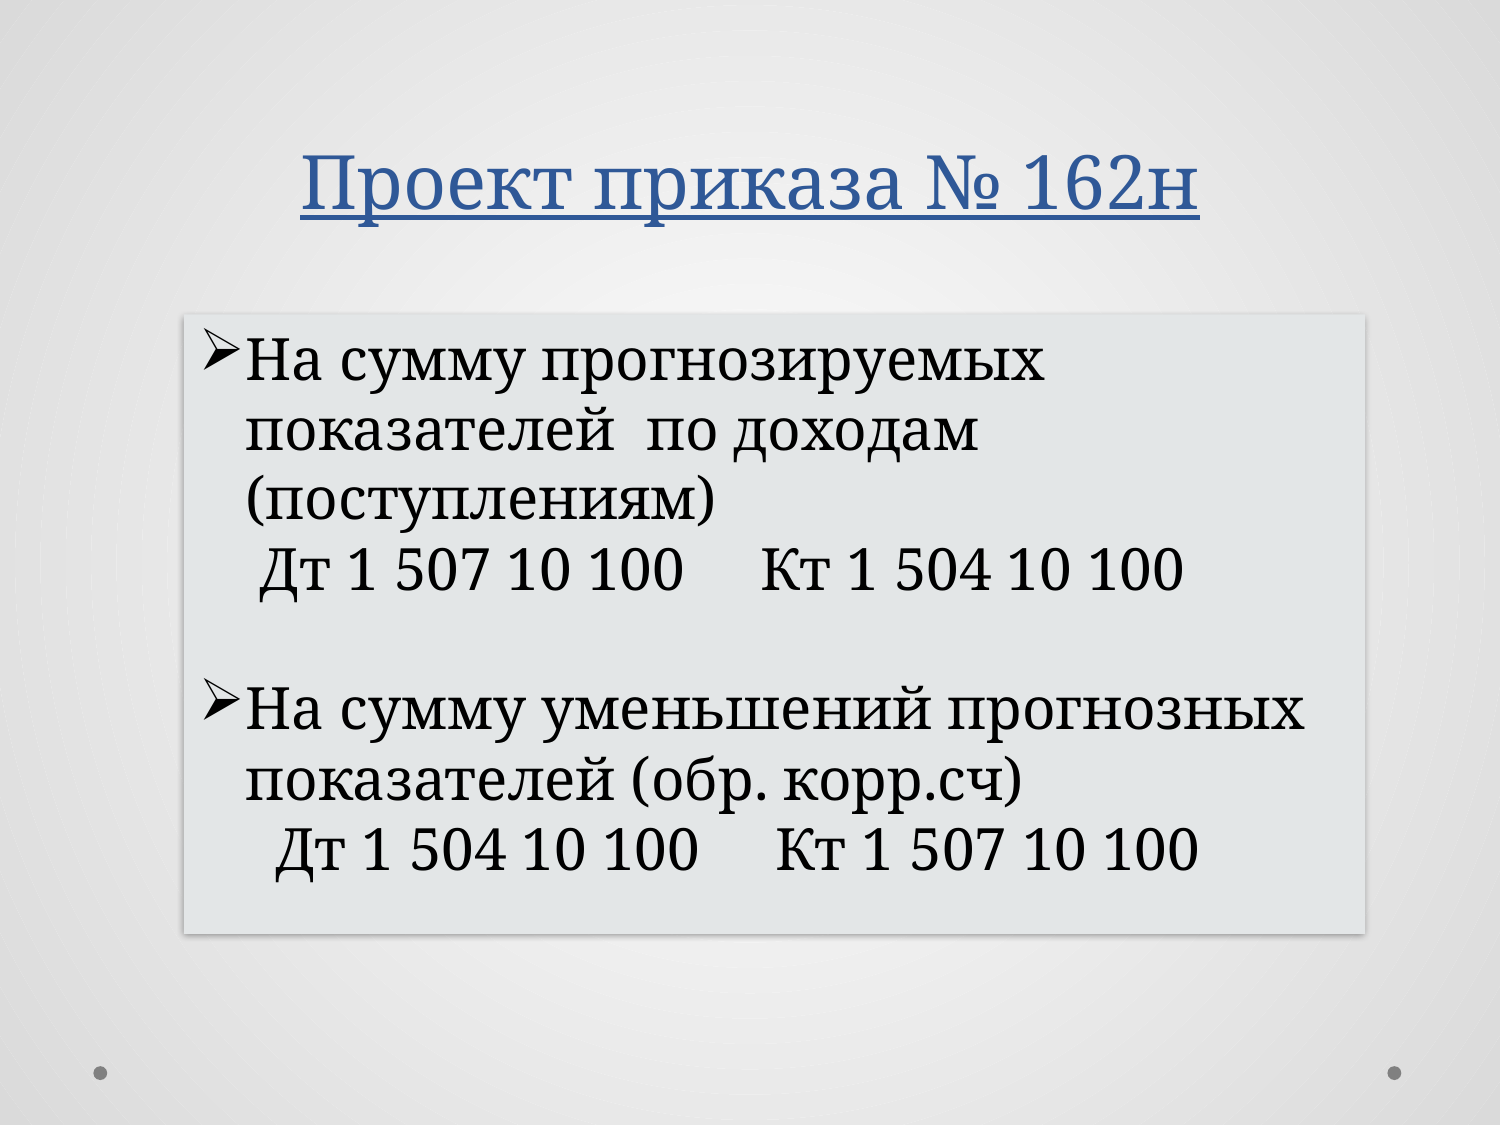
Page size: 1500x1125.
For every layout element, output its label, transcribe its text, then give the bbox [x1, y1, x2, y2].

title Проект приказа № 162н [75, 90, 1425, 232]
text_box На сумму прогнозируемых показателей по доходам (поступлениям) Дт 1 507 10 100 Кт 1 504 10 100 На сумму уменьшений прогнозных показателей (обр. корр.сч) Дт 1 504 10 100 Кт 1 507 10 100 [183, 314, 1366, 935]
